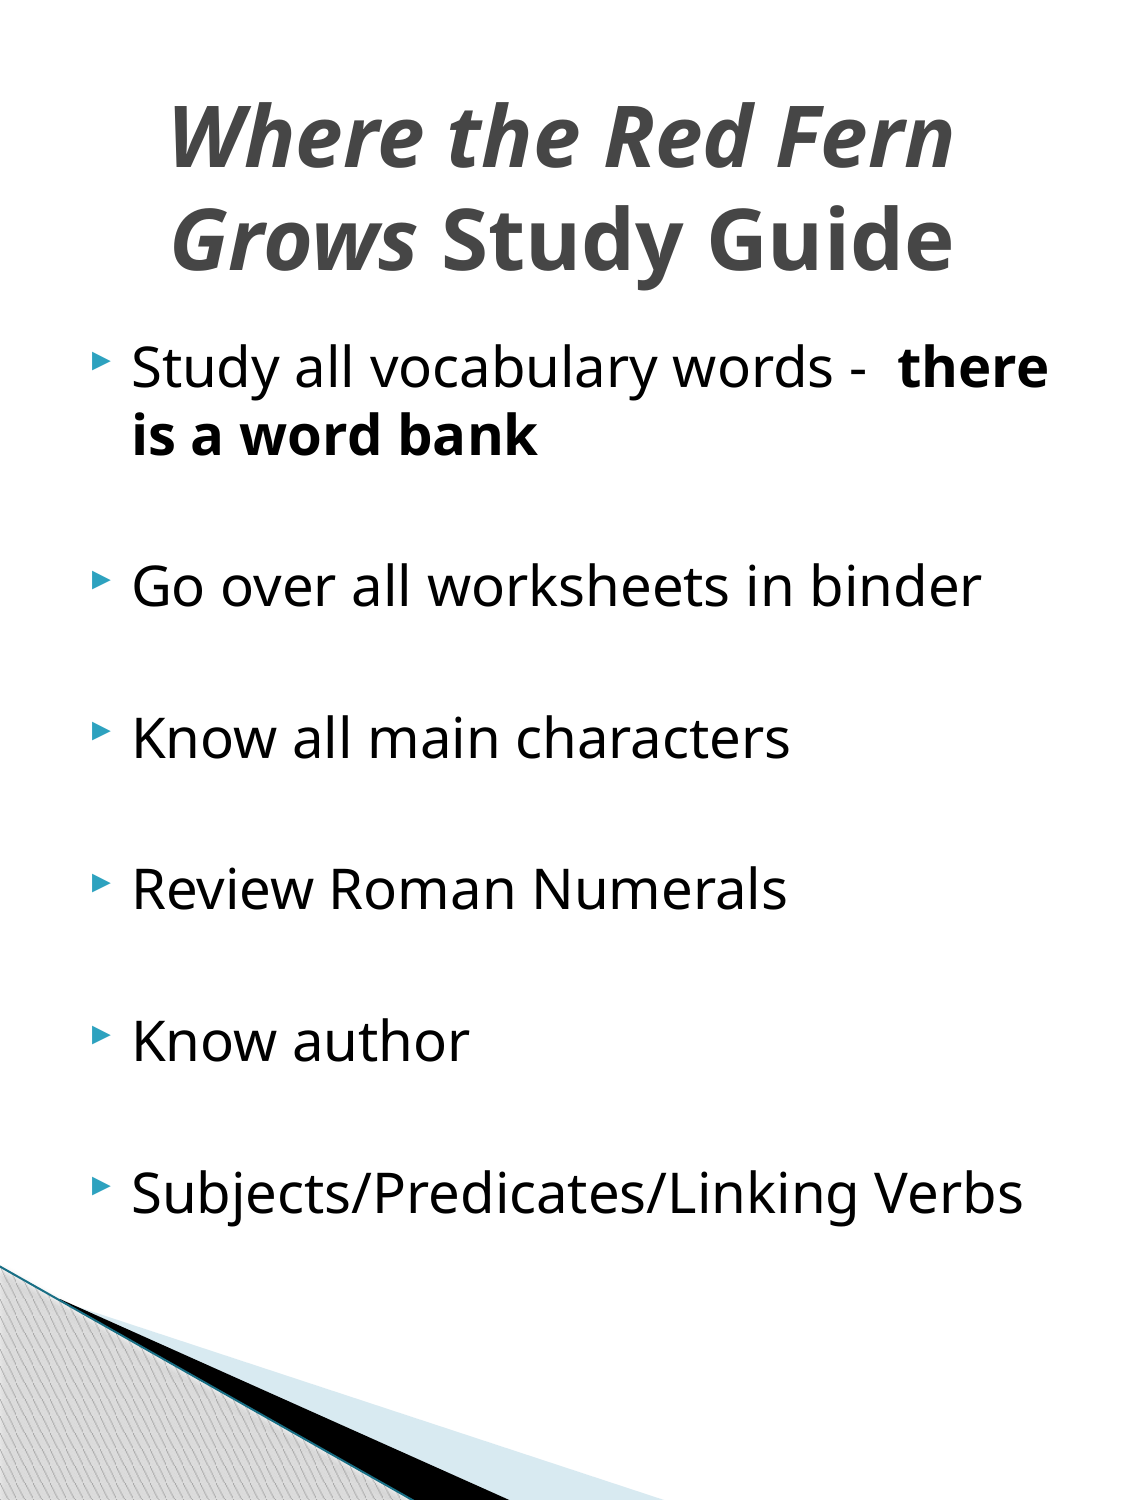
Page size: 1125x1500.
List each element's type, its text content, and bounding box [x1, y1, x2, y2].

title Where the Red Fern Grows Study Guide [56, 60, 1069, 310]
list Study all vocabulary words - there is a word bank Go over all worksheets in binder Know all main characters Review Roman Numerals Know author Subjects/Predicates/Linking Verbs [56, 323, 1069, 1314]
